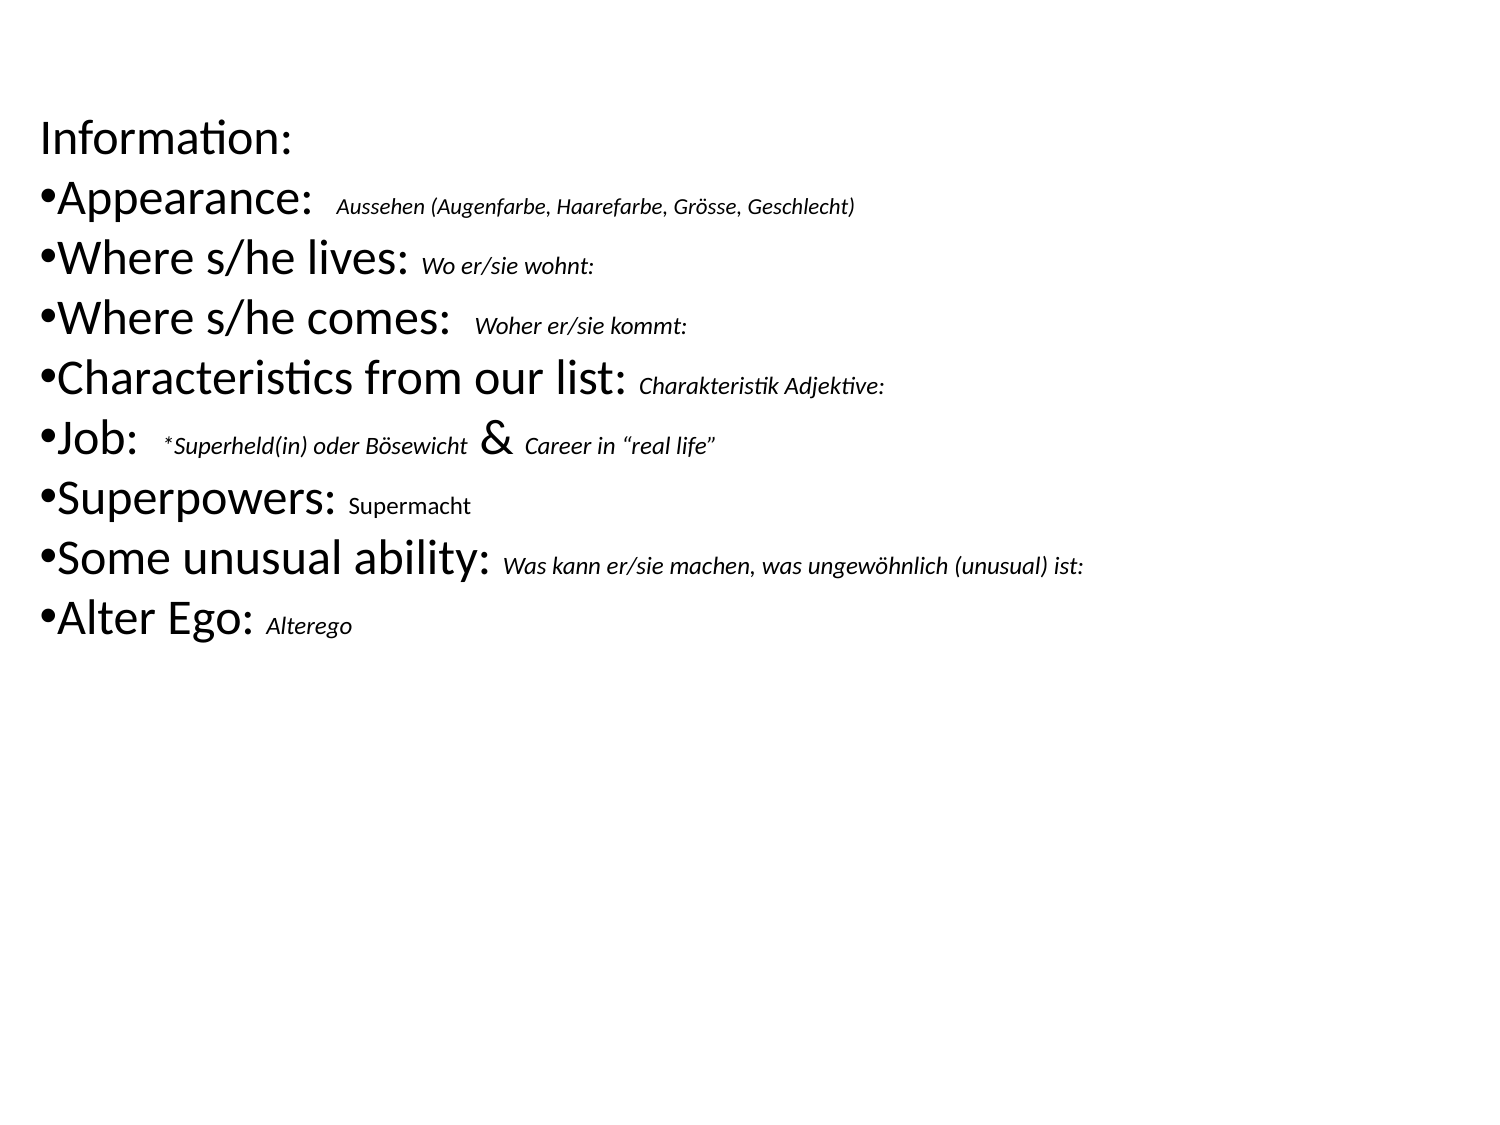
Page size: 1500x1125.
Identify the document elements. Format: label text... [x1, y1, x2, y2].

text_box Information: Appearance: Aussehen (Augenfarbe, Haarefarbe, Grösse, Geschlecht) Where s/he lives: Wo er/sie wohnt: Where s/he comes: Woher er/sie kommt: Characteristics from our list: Charakteristik Adjektive: Job: *Superheld(in) oder Bösewicht & Career in “real life” Superpowers: Supermacht Some unusual ability: Was kann er/sie machen, was ungewöhnlich (unusual) ist: Alter Ego: Alterego [24, 37, 1450, 653]
